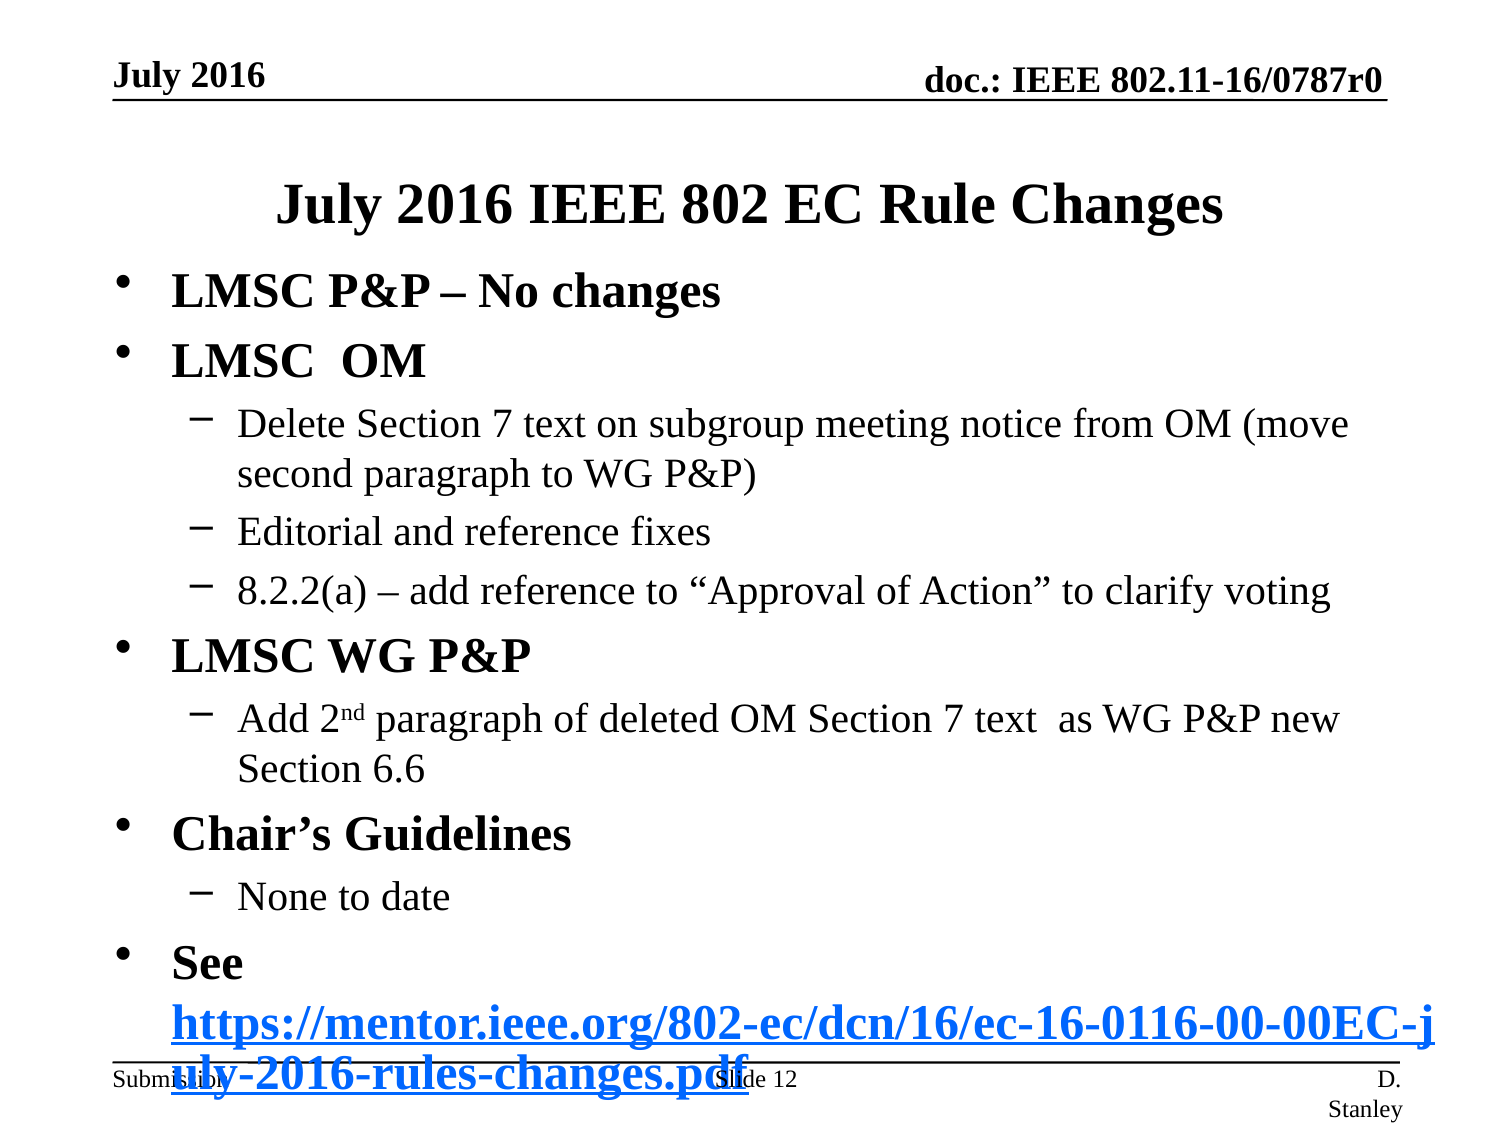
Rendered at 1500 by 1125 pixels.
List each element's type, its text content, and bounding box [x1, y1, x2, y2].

slide_number Slide 12 [712, 1061, 800, 1093]
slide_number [112, 49, 401, 96]
list LMSC P&P – No changes LMSC OM Delete Section 7 text on subgroup meeting notice from OM (move second paragraph to WG P&P) Editorial and reference fixes 8.2.2(a) – add reference to “Approval of Action” to clarify voting LMSC WG P&P Add 2nd paragraph of deleted OM Section 7 text as WG P&P new Section 6.6 Chair’s Guidelines None to date See https://mentor.ieee.org/802-ec/dcn/16/ec-16-0116-00-00EC-july-2016-rules-changes.pdf [99, 249, 1476, 1088]
title July 2016 IEEE 802 EC Rule Changes [24, 112, 1476, 288]
footer D. Stanley, HP Enterprise [1324, 1061, 1402, 1093]
